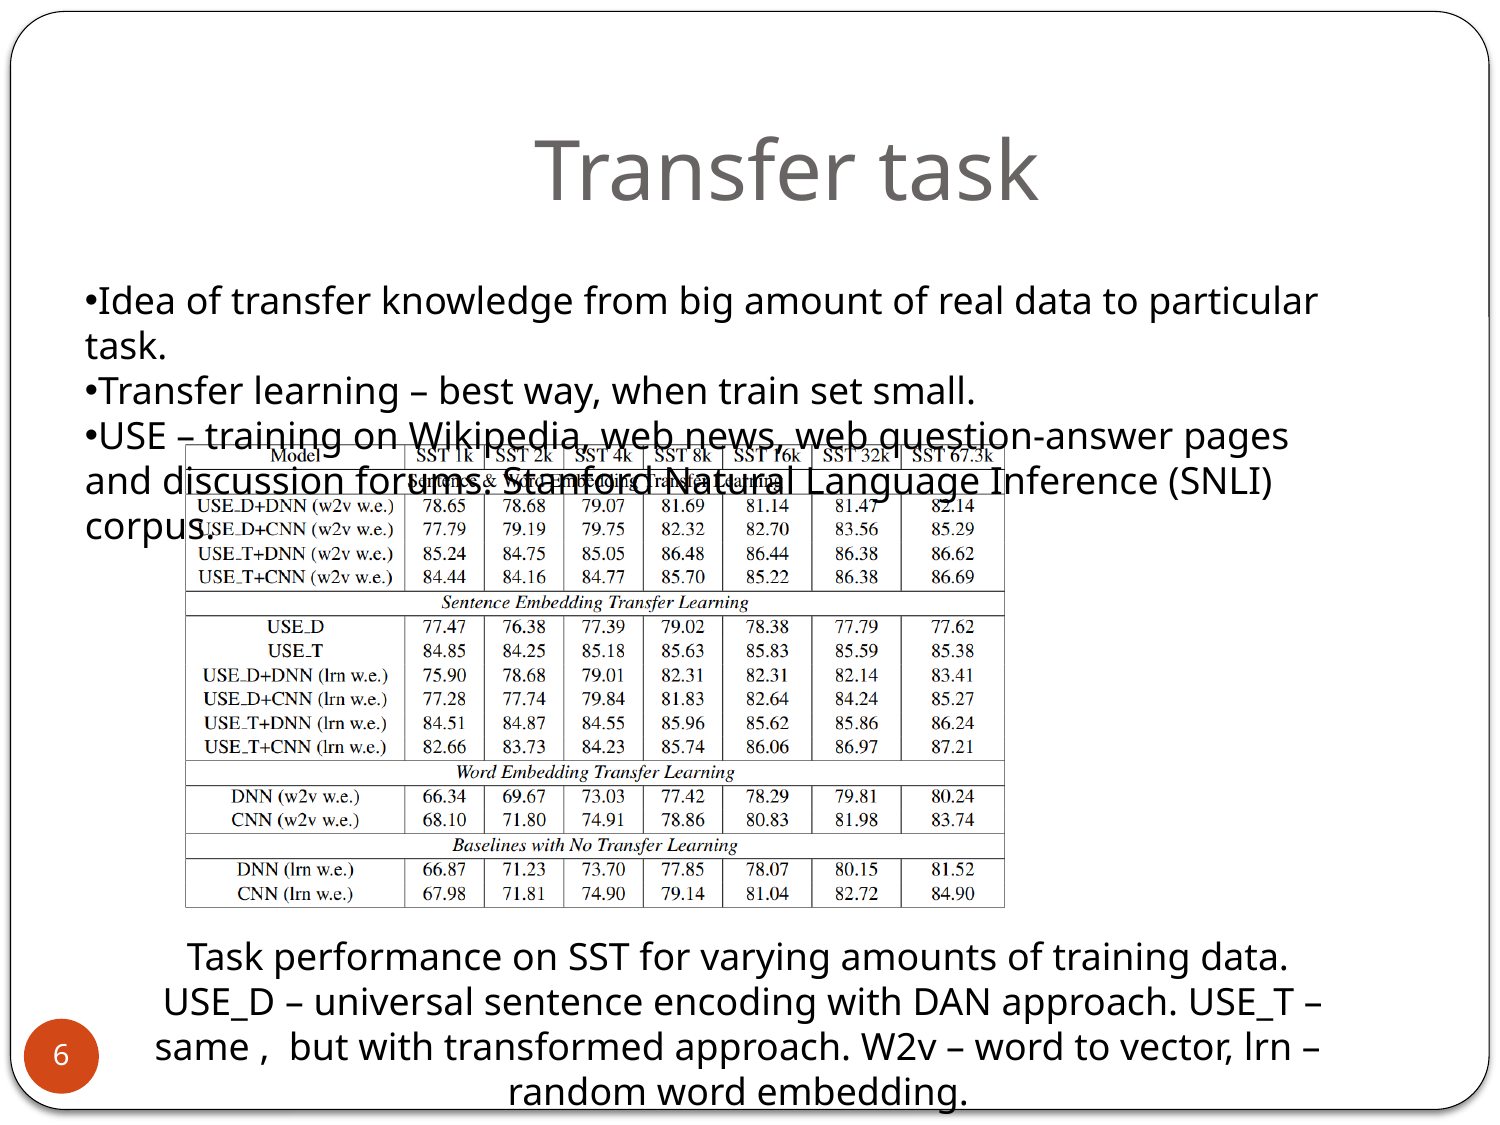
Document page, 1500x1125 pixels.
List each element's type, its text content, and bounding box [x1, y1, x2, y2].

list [170, 433, 1020, 923]
title Transfer task [150, 45, 1425, 233]
slide_number 6 [23, 1018, 99, 1094]
text_box Idea of transfer knowledge from big amount of real data to particular task. Transfer learning – best way, when train set small. USE – training on Wikipedia, web news, web question-answer pages and discussion forums. Stanford Natural Language Inference (SNLI) corpus. [70, 269, 1360, 690]
text_box Task performance on SST for varying amounts of training data. USE_D – universal sentence encoding with DAN approach. USE_T – same , but with transformed approach. W2v – word to vector, lrn – random word embedding. [117, 925, 1360, 1125]
